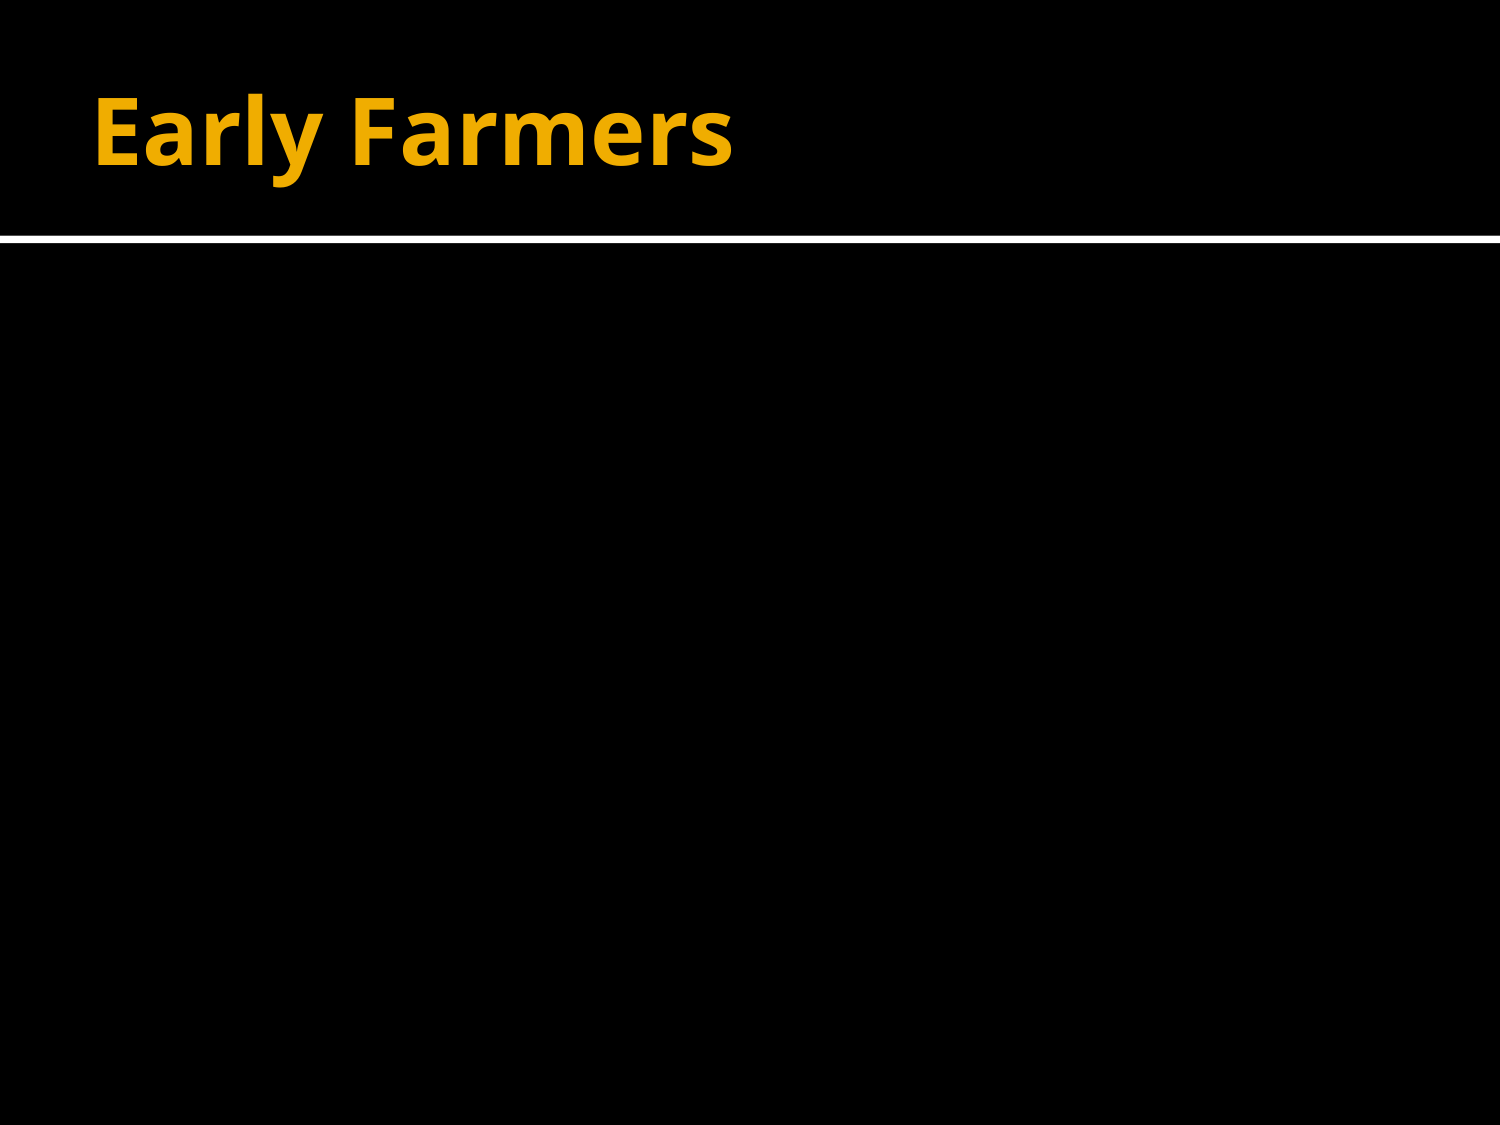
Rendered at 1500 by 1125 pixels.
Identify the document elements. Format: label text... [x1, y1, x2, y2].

title Early Farmers [75, 25, 1425, 231]
